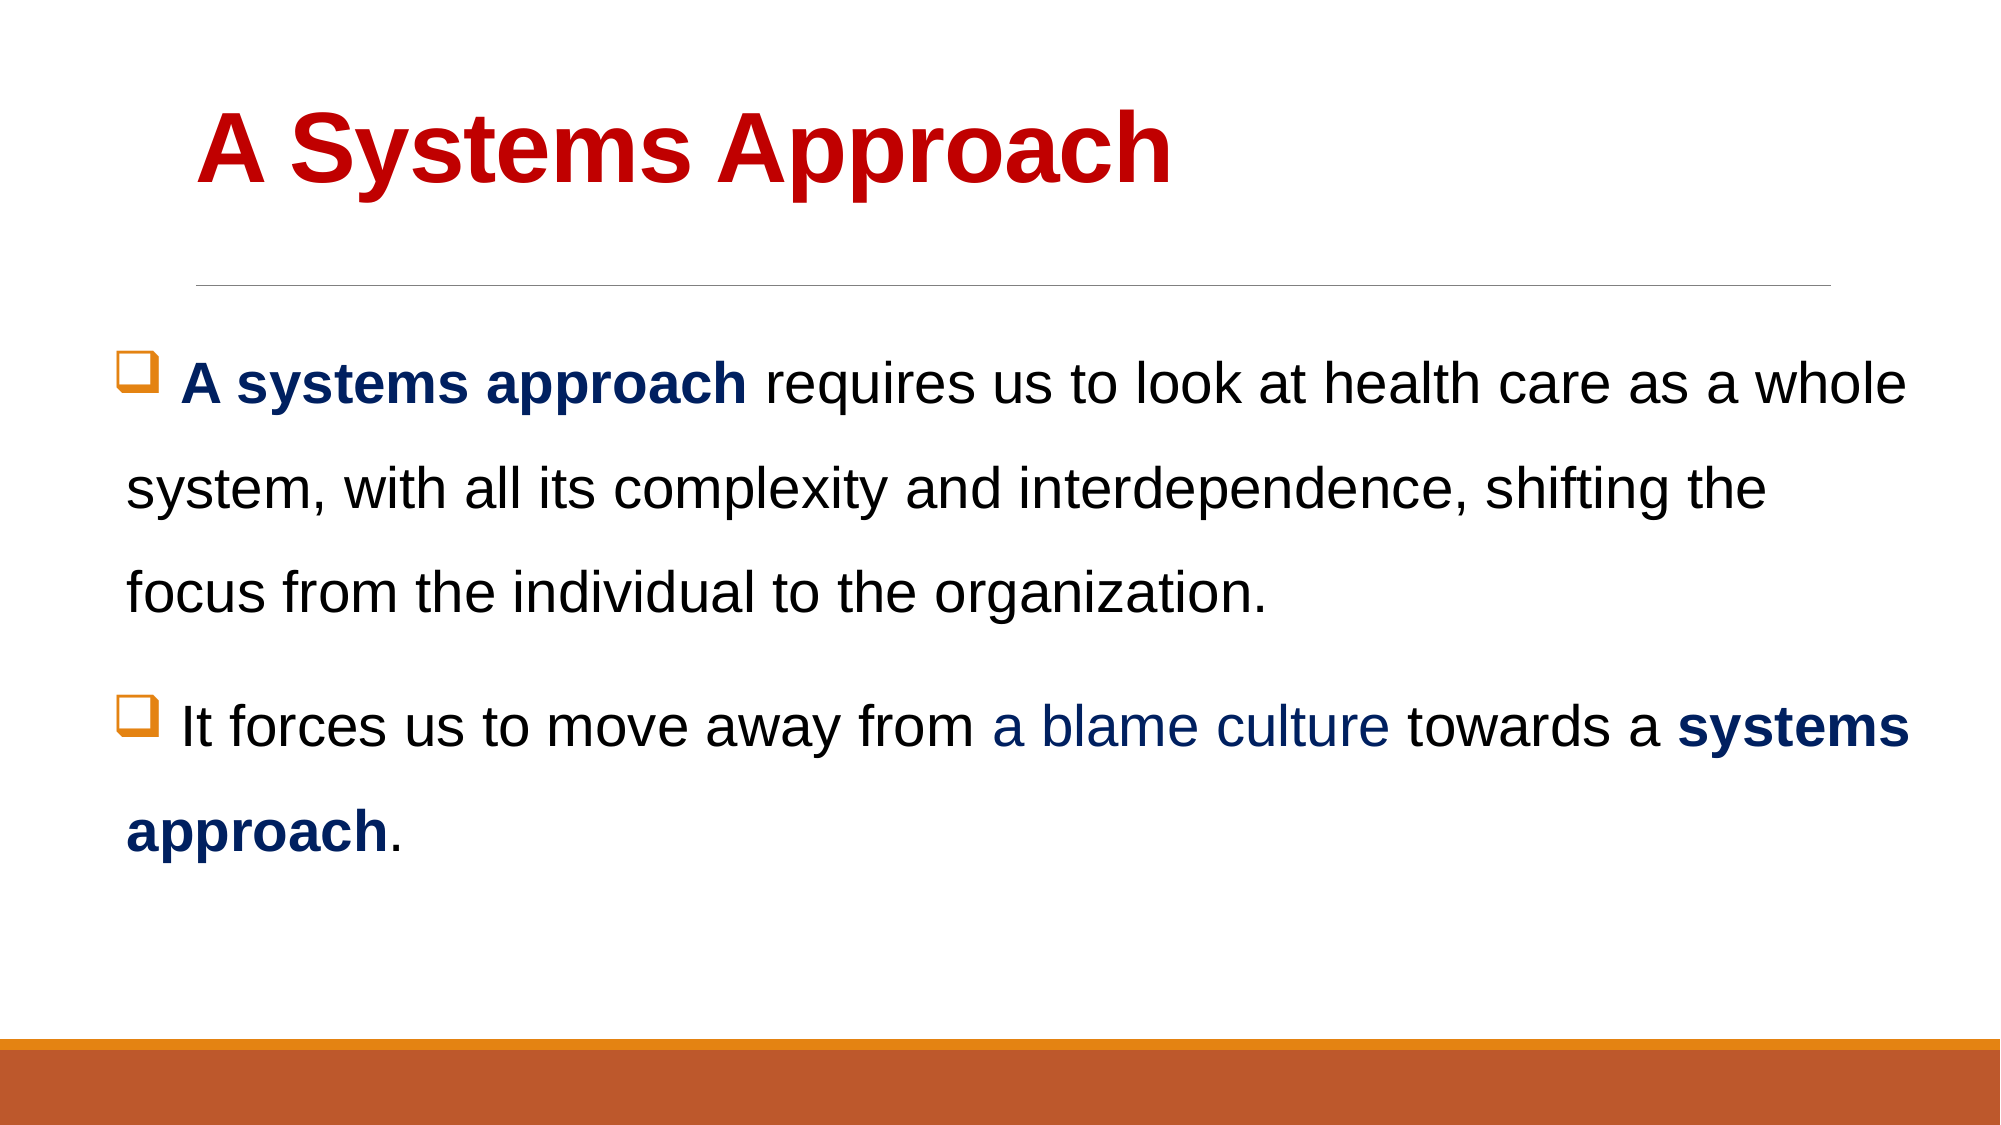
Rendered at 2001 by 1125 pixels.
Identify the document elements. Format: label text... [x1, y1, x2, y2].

list A systems approach requires us to look at health care as a whole system, with all its complexity and interdependence, shifting the focus from the individual to the organization. It forces us to move away from a blame culture towards a systems approach. [111, 302, 1926, 1011]
title A Systems Approach [180, 47, 1830, 211]
